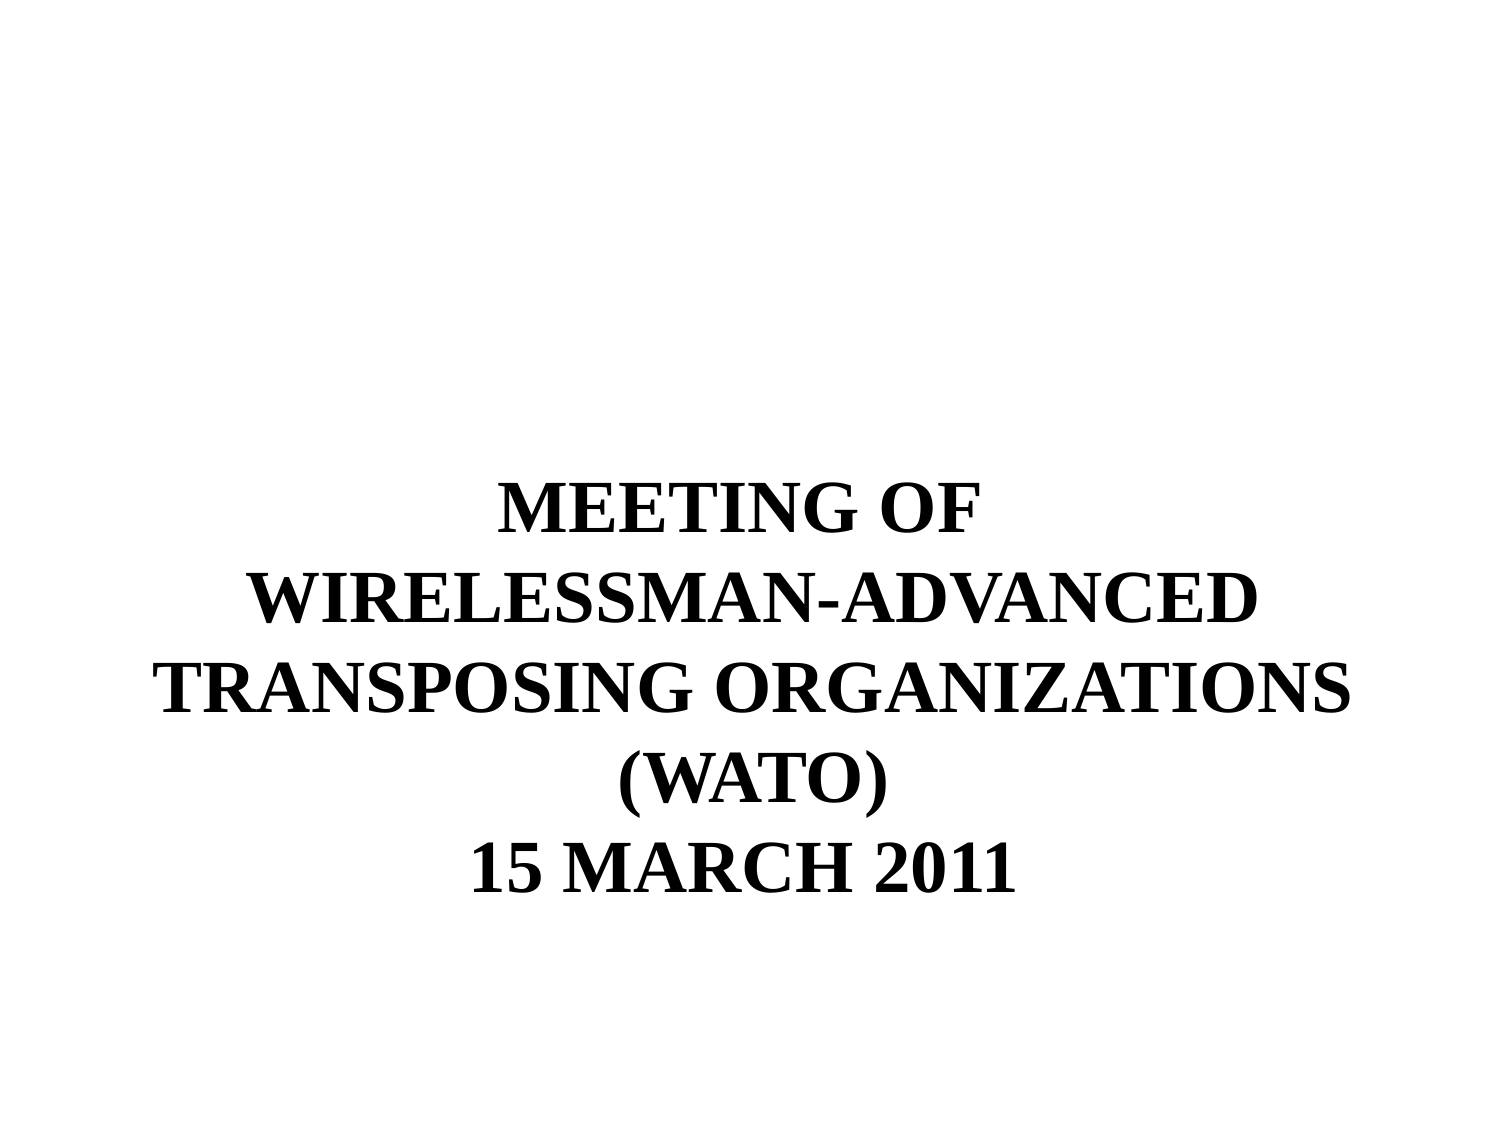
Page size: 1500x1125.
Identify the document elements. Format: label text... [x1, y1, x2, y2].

title Meeting of Wirelessman-advanced transposing organizations (Wato) 15 March 2011 [112, 450, 1388, 674]
